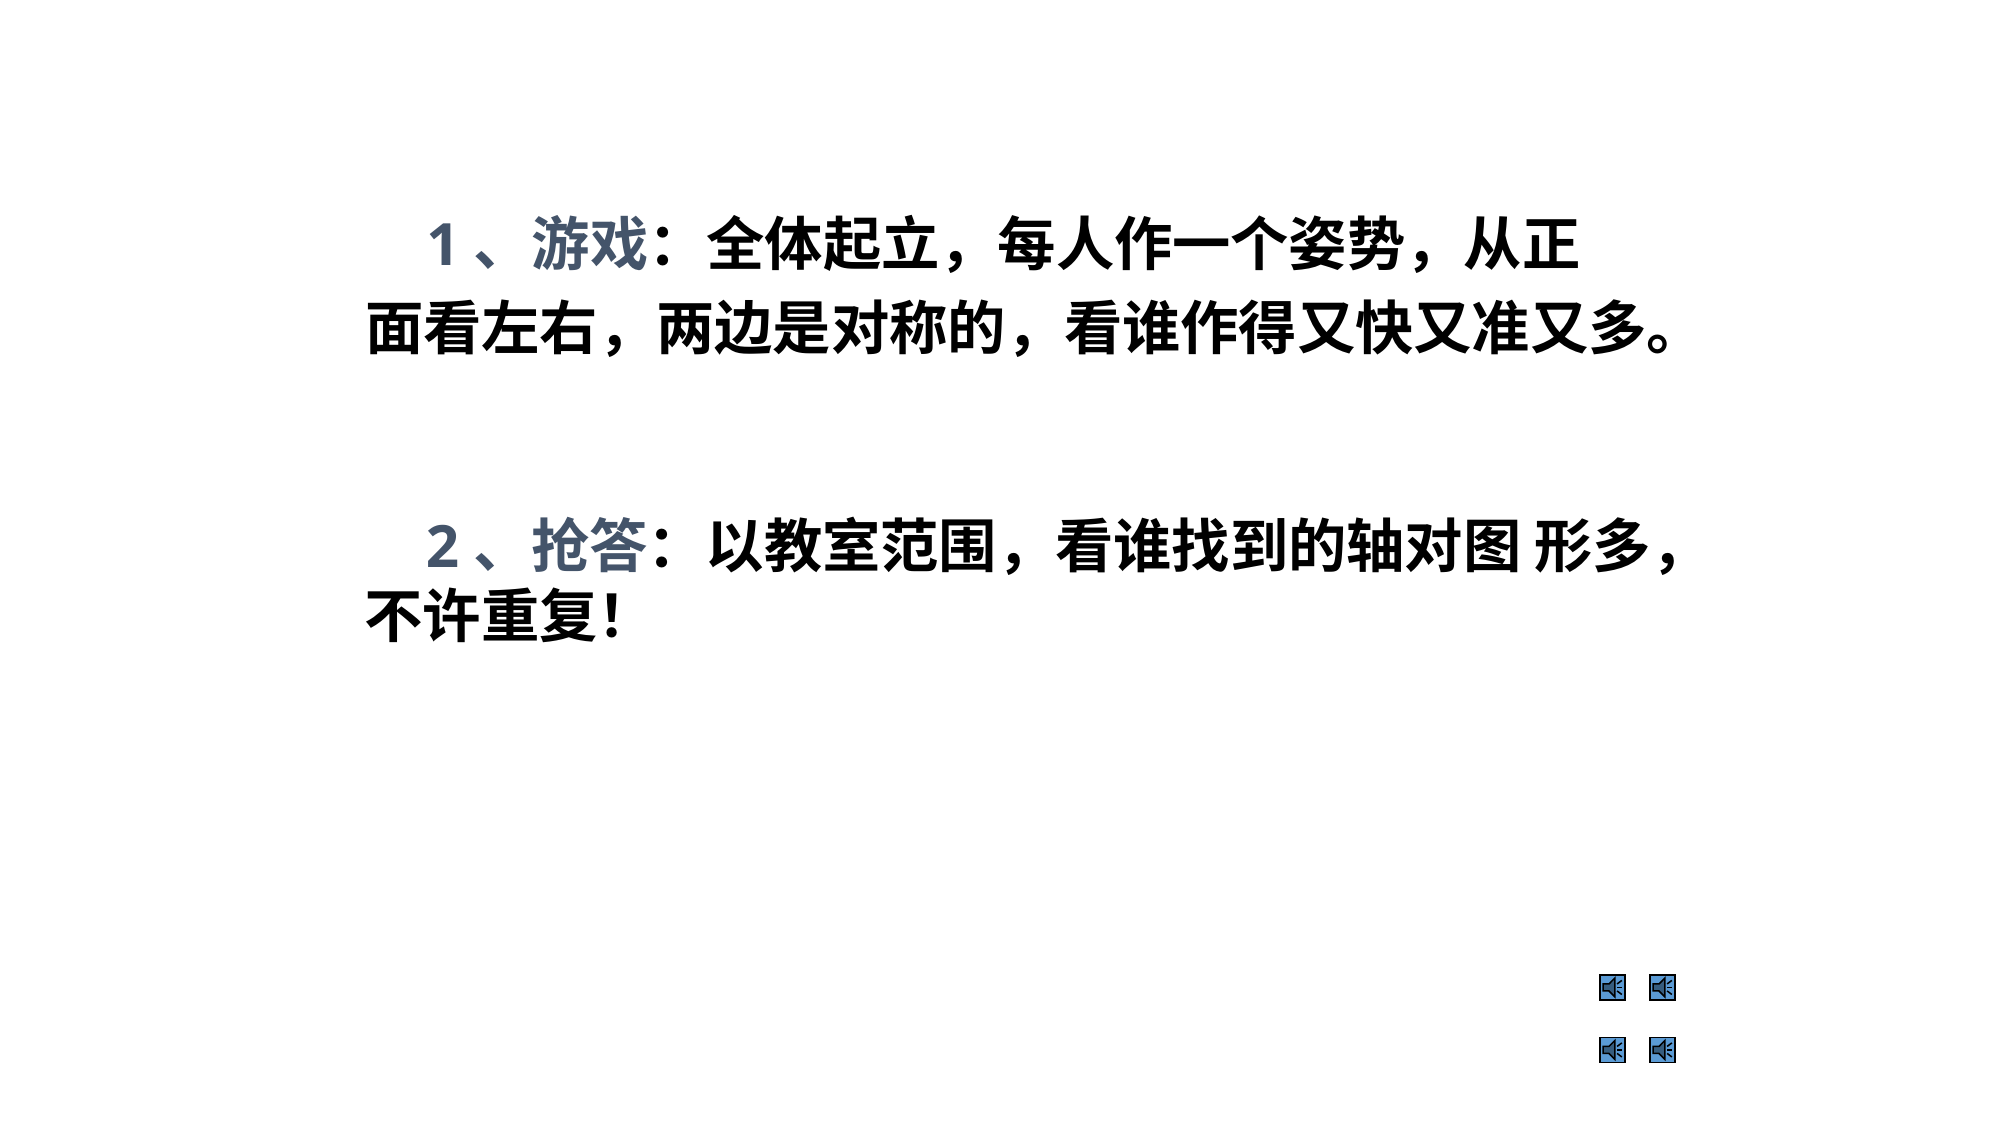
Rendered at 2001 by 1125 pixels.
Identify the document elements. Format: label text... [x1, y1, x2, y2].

list 1、游戏：全体起立，每人作一个姿势，从正 面看左右，两边是对称的，看谁作得又快又准又多。 [350, 208, 1688, 433]
text_box [1650, 1037, 1675, 1063]
text_box [1650, 975, 1675, 1000]
text_box [1599, 975, 1625, 1000]
text_box 2、抢答：以教室范围，看谁找到的轴对图 形多，不许重复！ [350, 501, 1675, 657]
text_box [1599, 1037, 1625, 1063]
